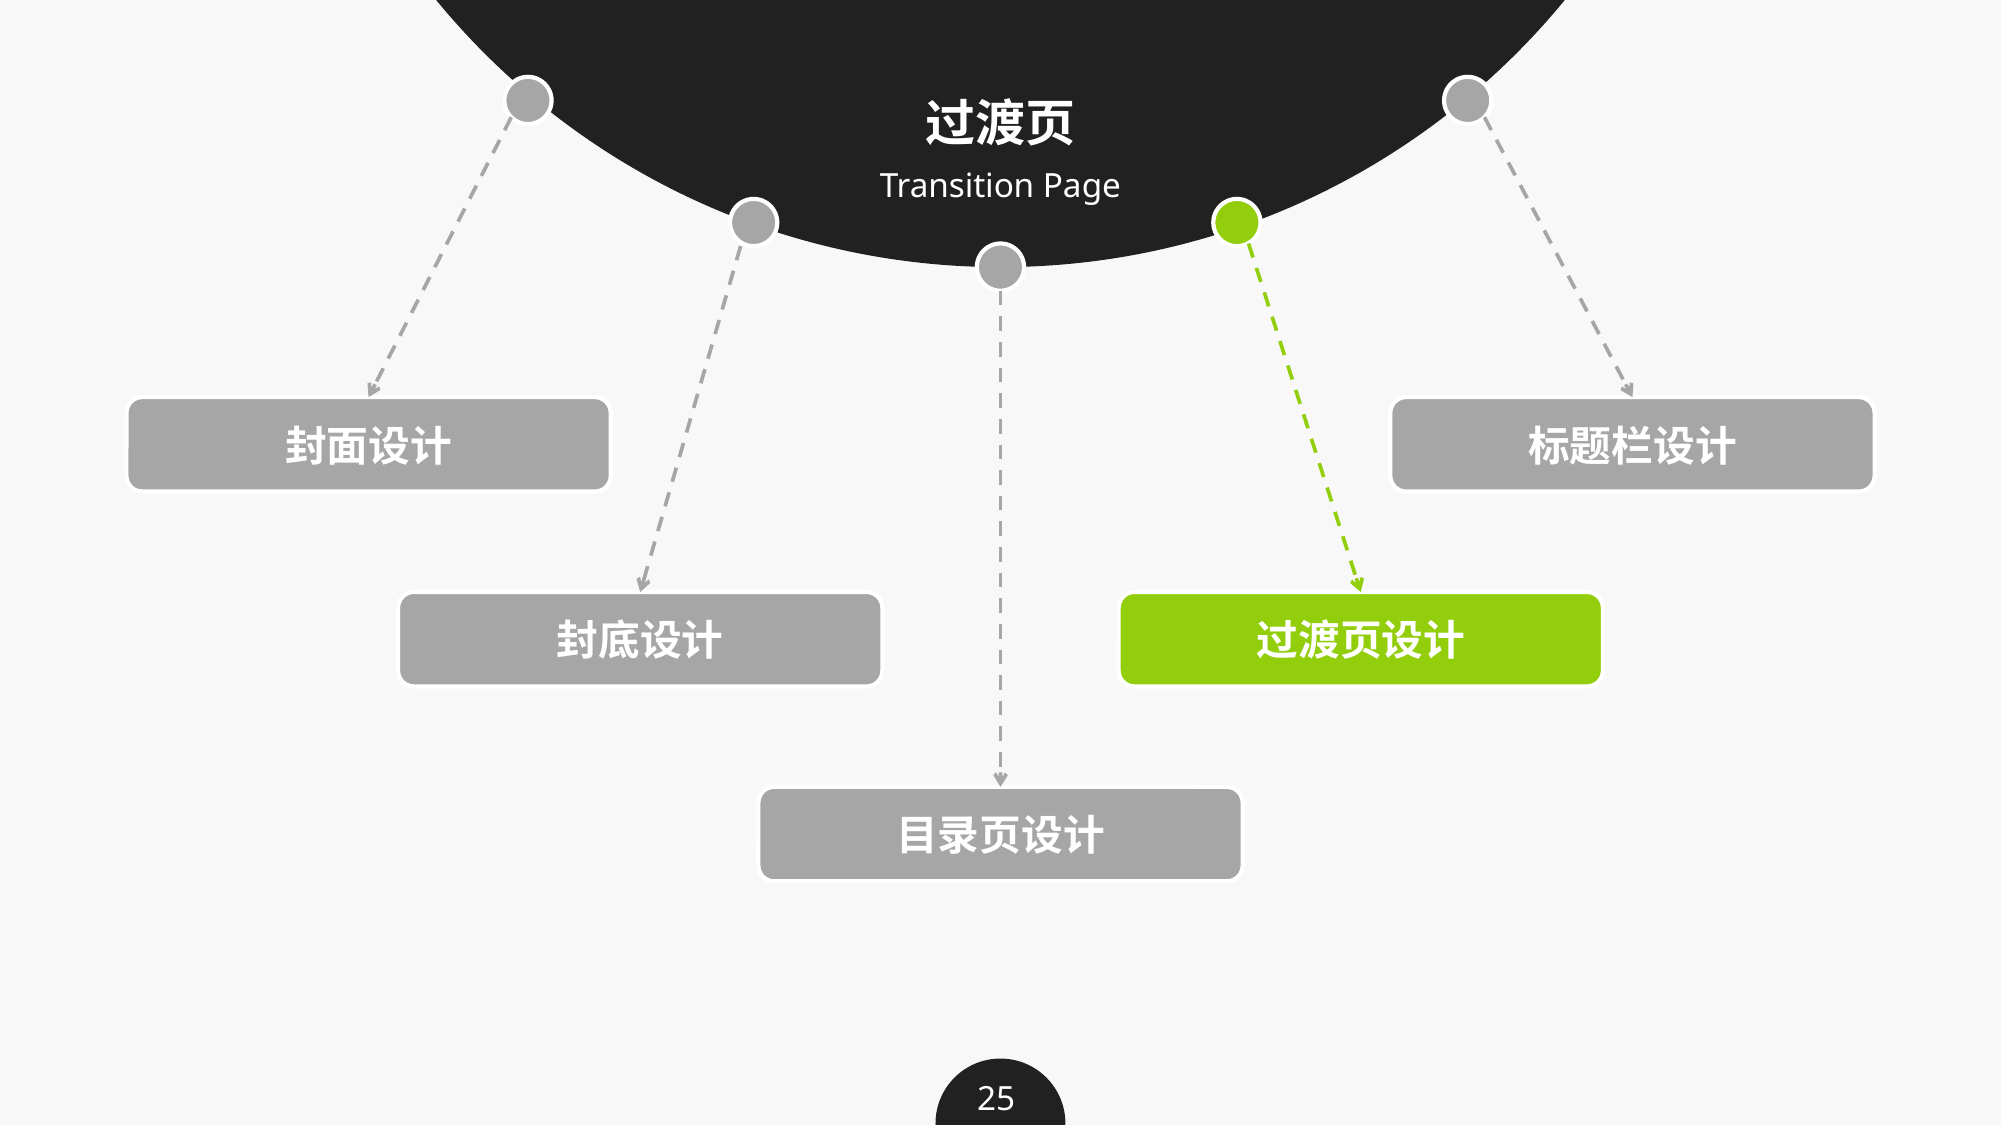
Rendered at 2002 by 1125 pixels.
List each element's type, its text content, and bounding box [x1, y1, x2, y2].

text_box 标题栏设计 [1388, 394, 1877, 494]
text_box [639, 245, 741, 593]
text_box 过渡页设计 [1116, 589, 1606, 689]
text_box [502, 74, 554, 127]
text_box [1211, 196, 1263, 249]
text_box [368, 116, 512, 398]
text_box 目录页设计 [756, 784, 1245, 884]
text_box 封底设计 [395, 589, 885, 689]
text_box 封面设计 [124, 394, 613, 494]
text_box [1441, 74, 1494, 127]
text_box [1248, 243, 1361, 593]
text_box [1484, 116, 1633, 398]
text_box [974, 241, 1027, 293]
text_box [727, 196, 780, 249]
